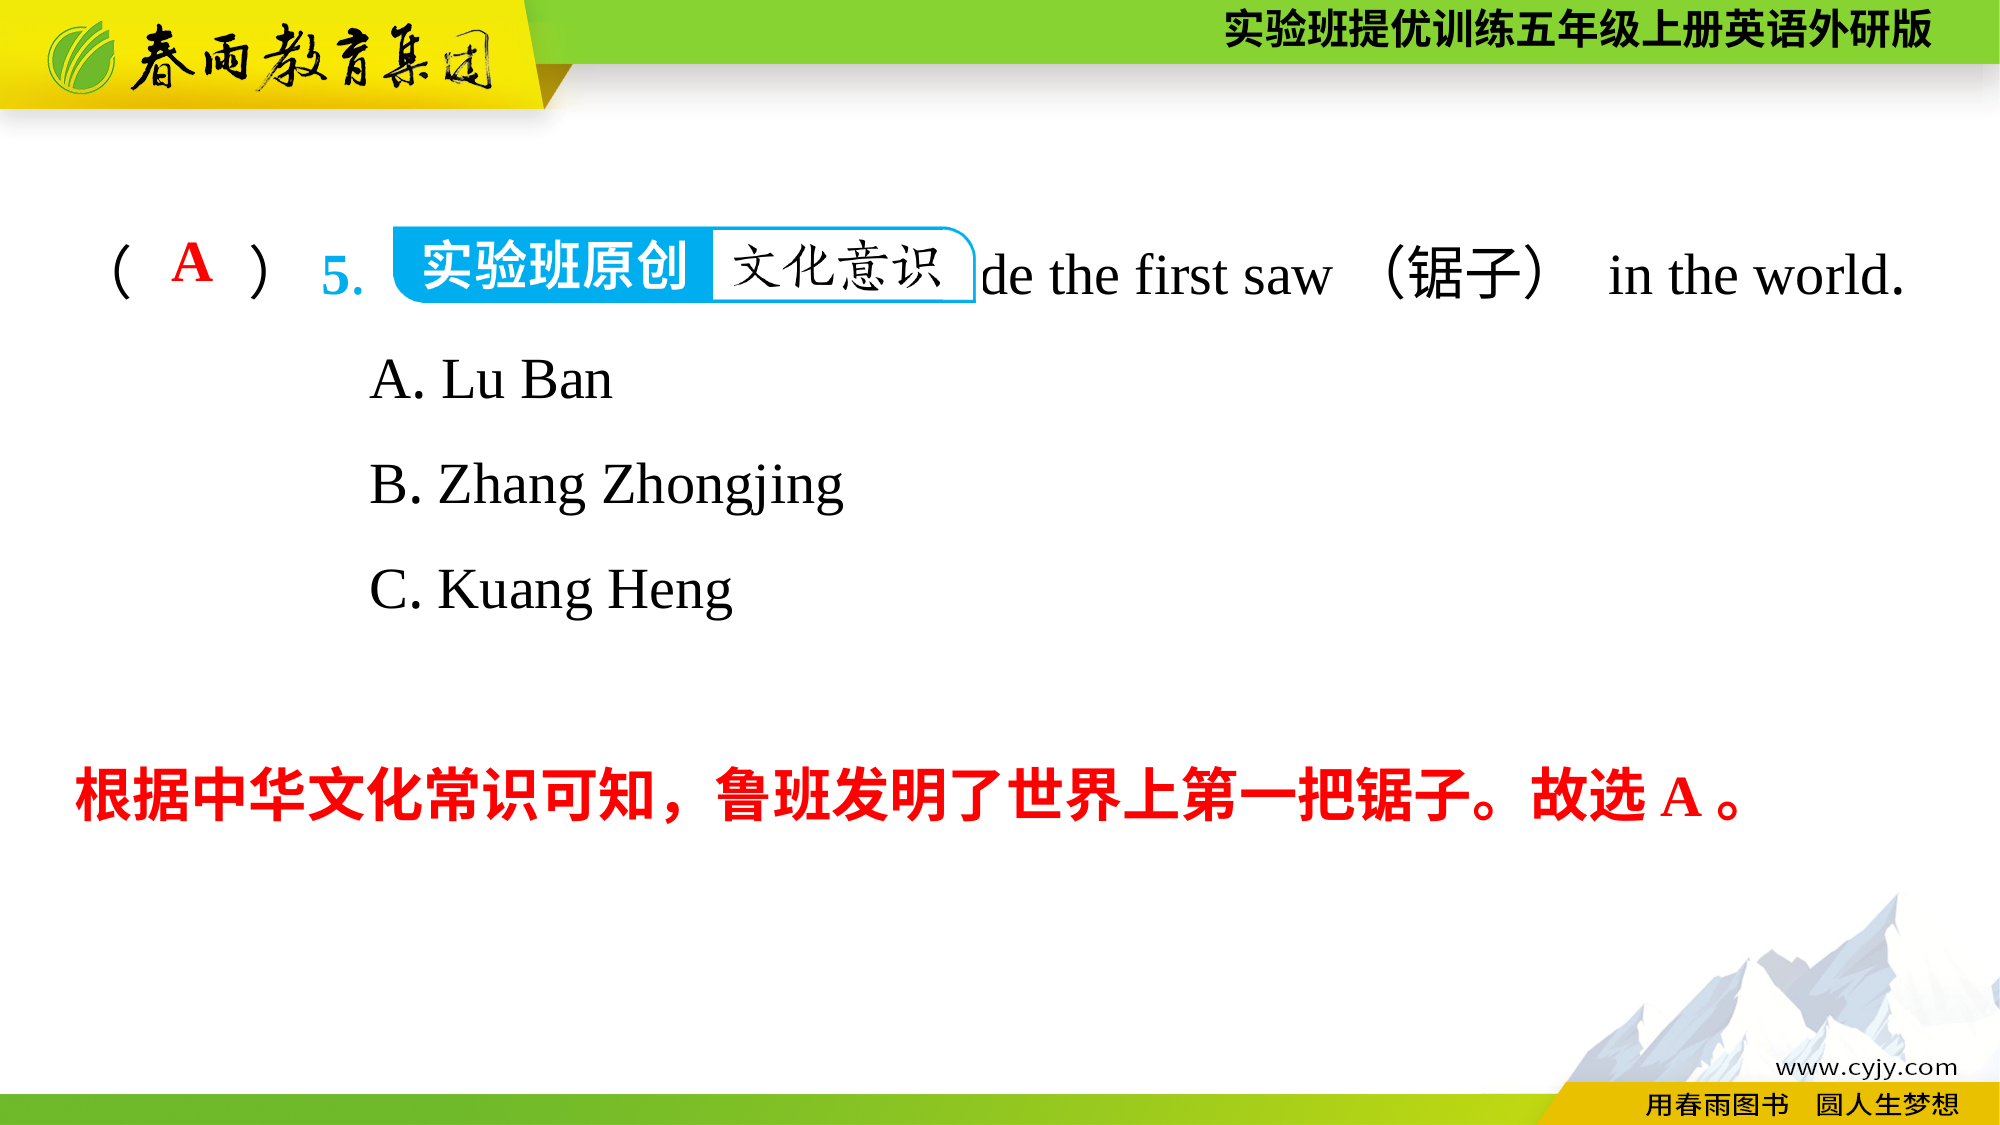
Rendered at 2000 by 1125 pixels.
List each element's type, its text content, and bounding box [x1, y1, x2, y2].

list （ ）5. _______made the first saw（锯子） in the world. A. Lu Ban B. Zhang Zhongjing C. Kuang Heng [59, 193, 1944, 716]
picture [0, 0, 2000, 1125]
text_box A [156, 215, 229, 301]
text_box 根据中华文化常识可知，鲁班发明了世界上第一把锯子。故选A。 [59, 716, 1944, 836]
